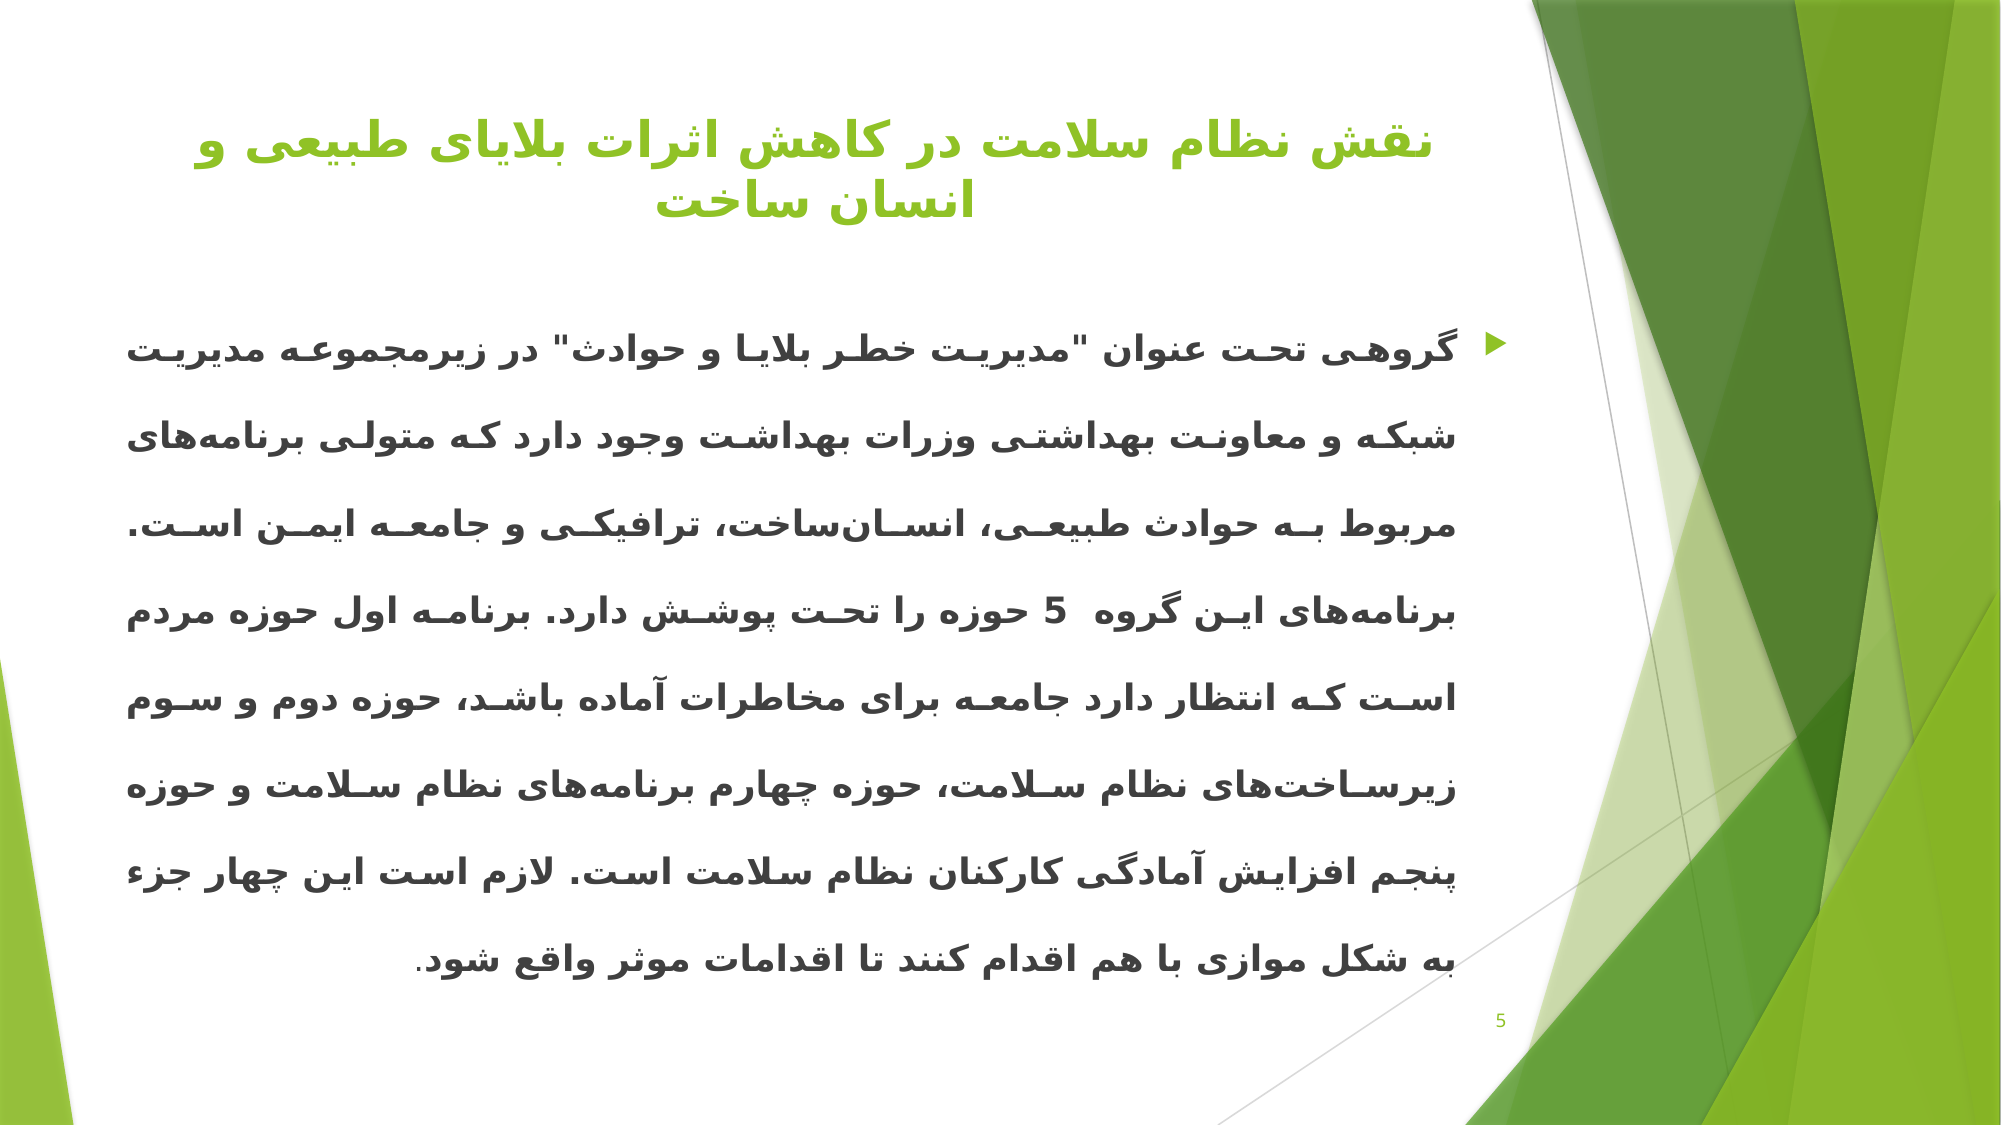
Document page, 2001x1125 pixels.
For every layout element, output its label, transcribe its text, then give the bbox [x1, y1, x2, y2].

title نقش نظام سلامت در کاهش اثرات بلایای طبیعی و انسان ساخت [111, 99, 1522, 236]
slide_number 5 [1409, 991, 1522, 1051]
list گروهی تحت عنوان "مدیریت خطر بلایا و حوادث" در زیرمجموعه مدیریت شبکه و معاونت بهداشتی وزرات بهداشت وجود دارد که متولی برنامه‌های مربوط به حوادث طبیعی، انسان‌ساخت، ترافیکی و جامعه ایمن است. برنامه‌های این گروه 5 حوزه را تحت پوشش دارد. برنامه اول حوزه مردم است که انتظار دارد جامعه برای مخاطرات آماده باشد، حوزه دوم و سوم زیرساخت‌های نظام سلامت، حوزه چهارم برنامه‌های نظام سلامت و حوزه پنجم افزایش آمادگی کارکنان نظام سلامت است. لازم است این چهار جزء به شکل موازی با هم اقدام کنند تا اقدامات موثر واقع شود. [111, 274, 1522, 992]
